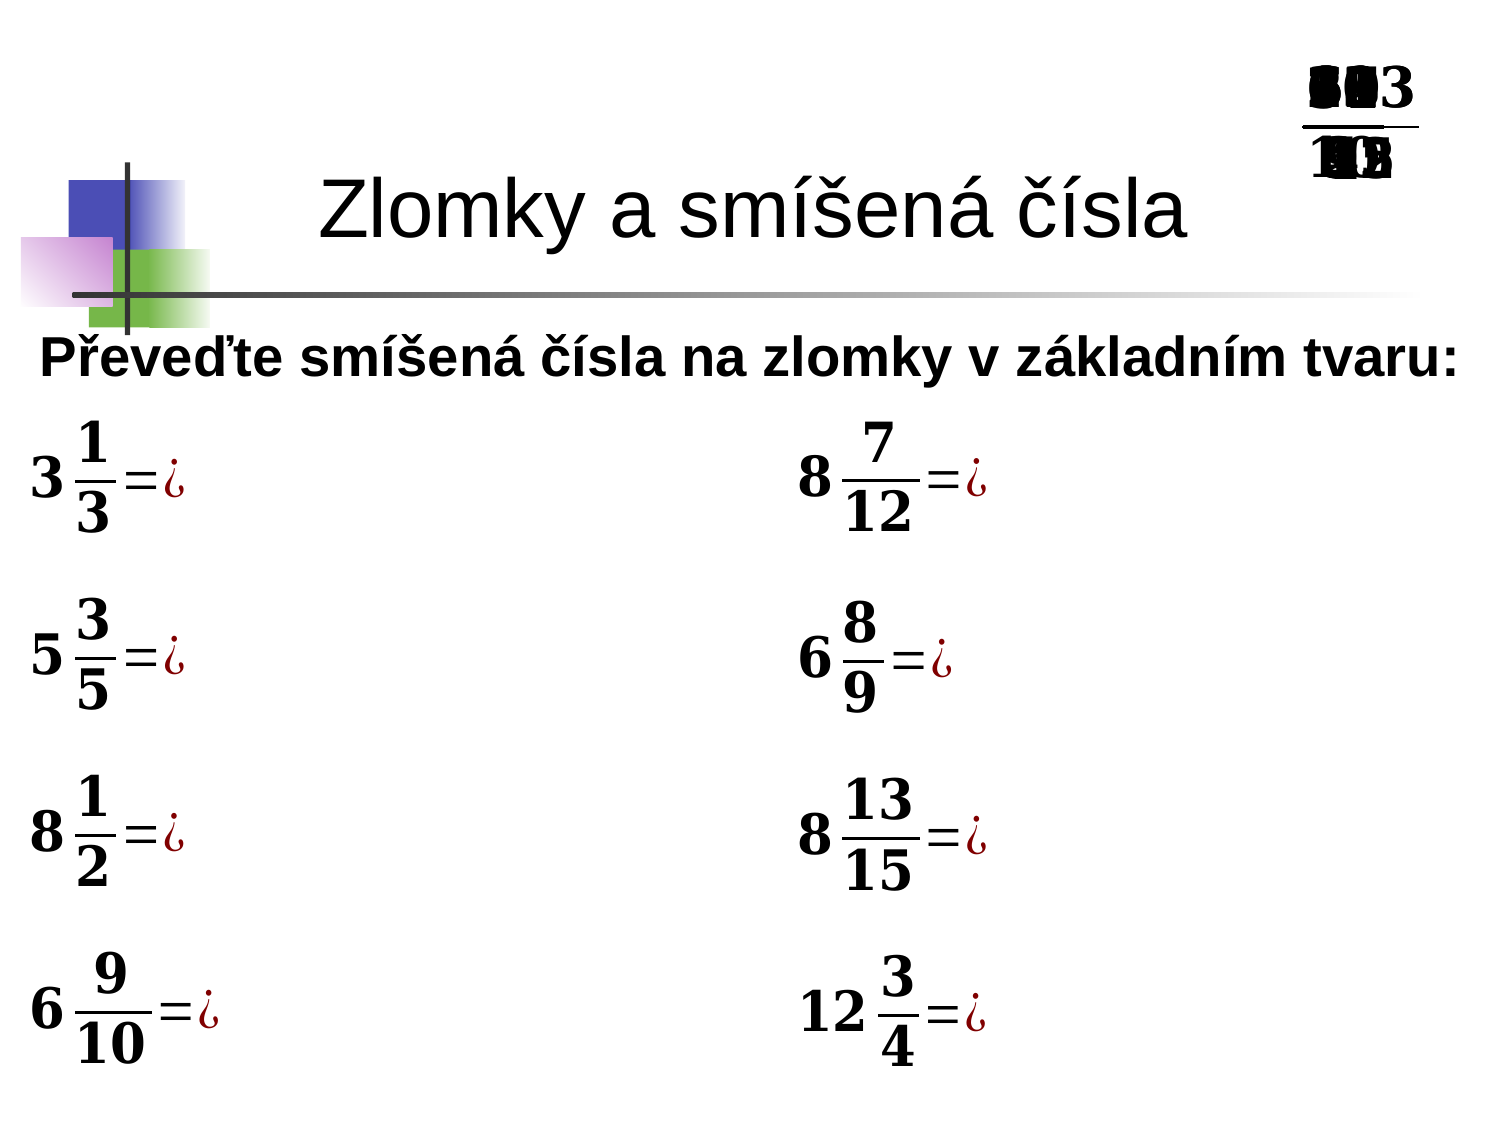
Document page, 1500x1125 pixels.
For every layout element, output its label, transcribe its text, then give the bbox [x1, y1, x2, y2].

text_box Zlomky a smíšená čísla [266, 146, 1241, 262]
text_box Převeďte smíšená čísla na zlomky v základním tvaru: [0, 312, 1500, 396]
